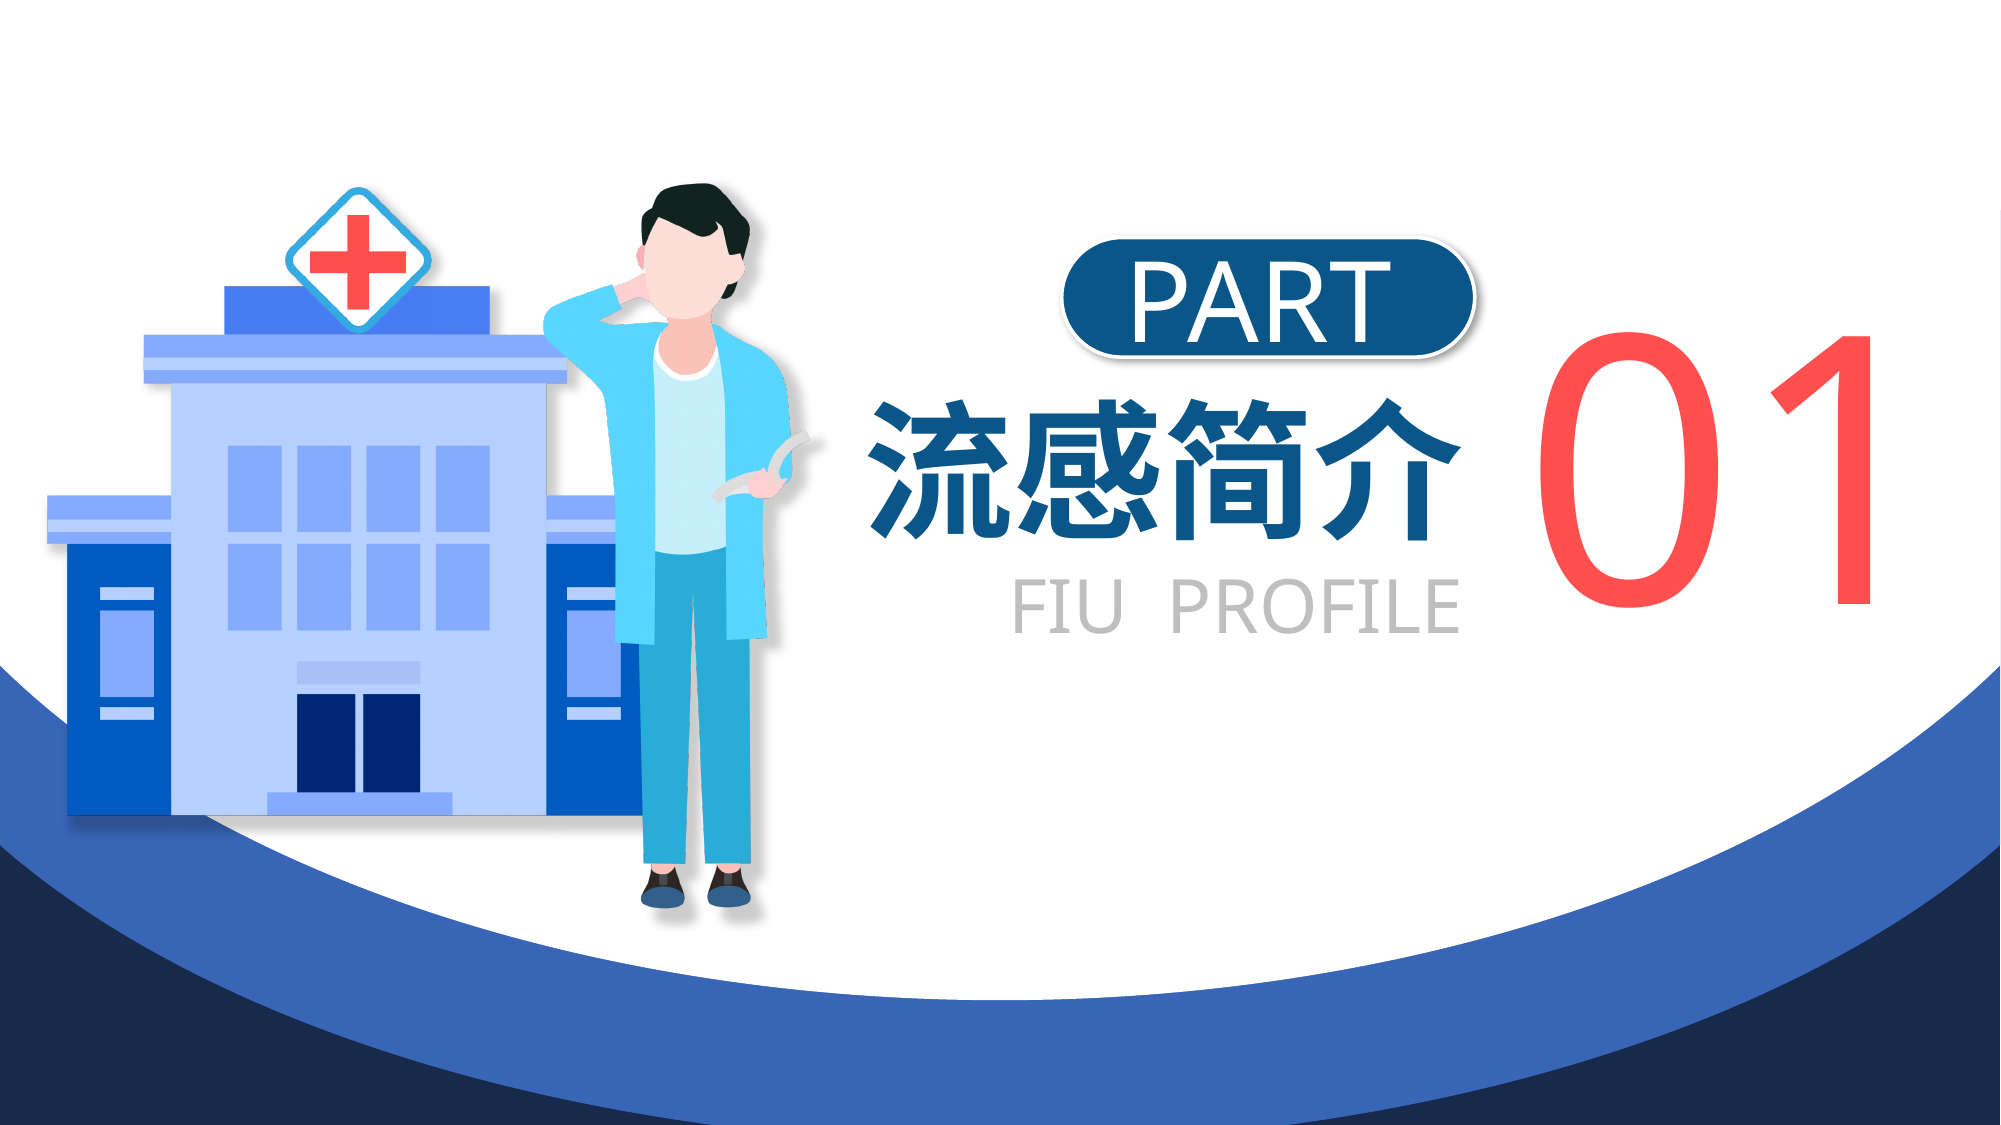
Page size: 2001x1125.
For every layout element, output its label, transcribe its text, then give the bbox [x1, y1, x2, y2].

picture [0, 63, 939, 1016]
text_box 01 [1511, 224, 1964, 686]
text_box 流感简介 [961, 371, 1475, 552]
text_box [1061, 224, 1475, 372]
text_box FIU PROFILE [961, 552, 1475, 654]
